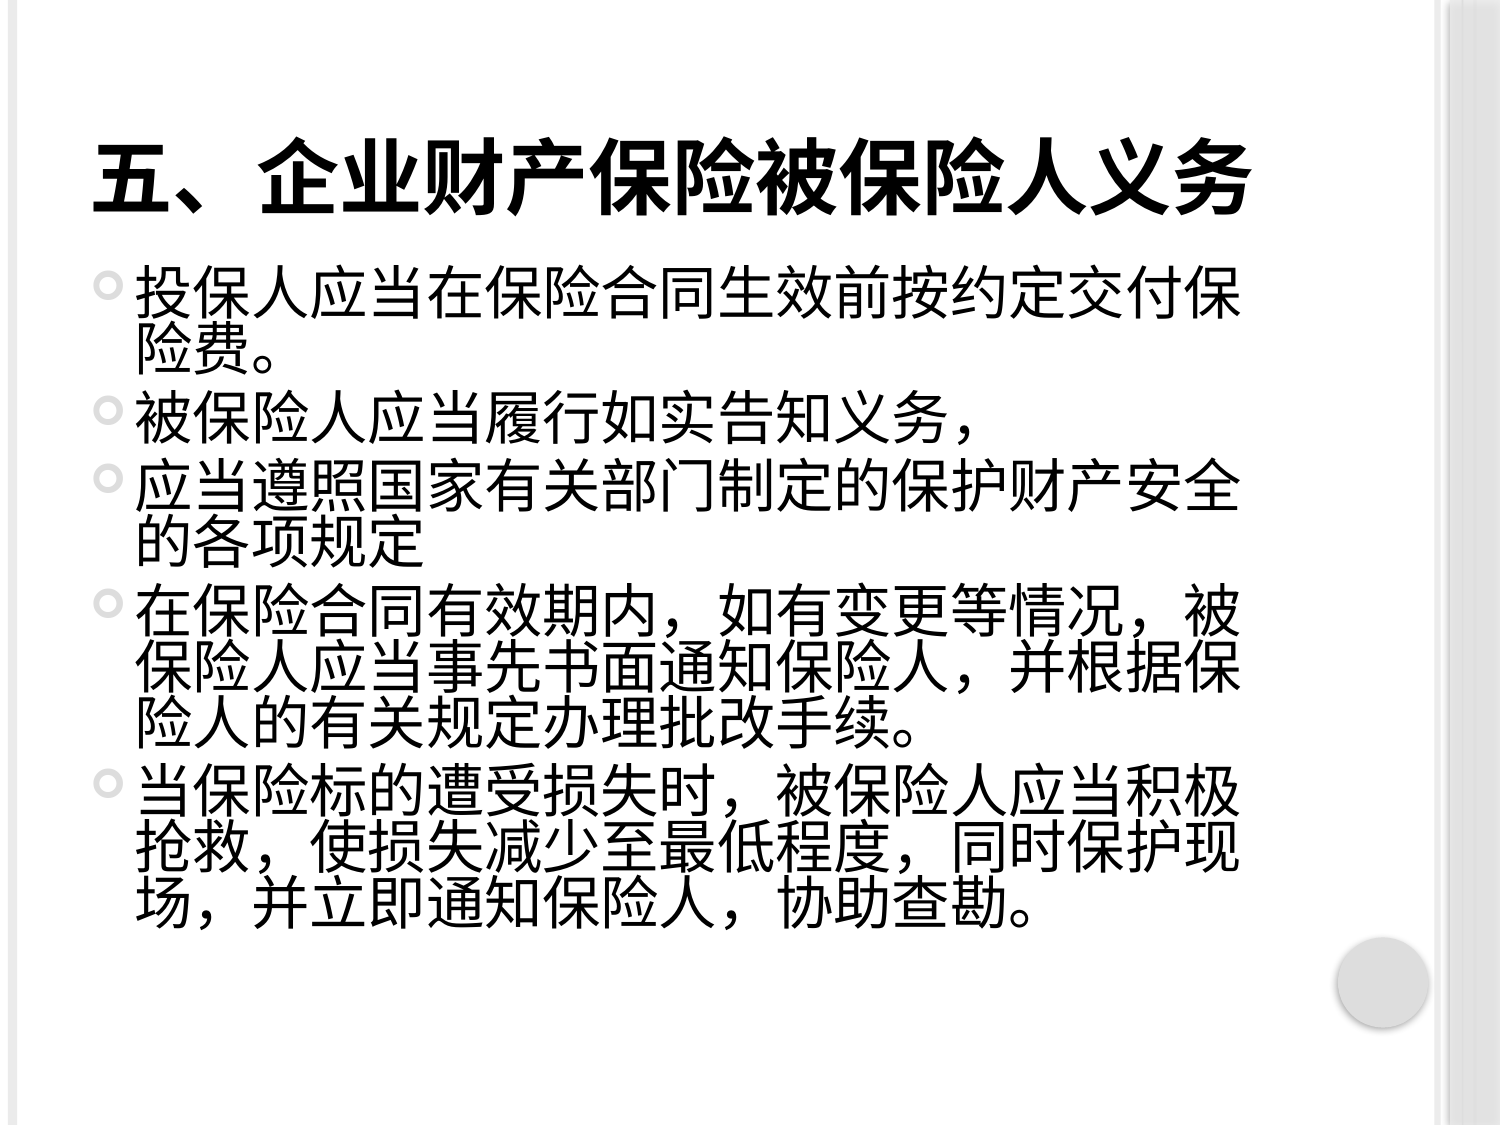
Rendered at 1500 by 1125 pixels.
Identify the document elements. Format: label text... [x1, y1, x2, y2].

list 投保人应当在保险合同生效前按约定交付保险费。 被保险人应当履行如实告知义务， 应当遵照国家有关部门制定的保护财产安全的各项规定 在保险合同有效期内，如有变更等情况，被保险人应当事先书面通知保险人，并根据保险人的有关规定办理批改手续。 当保险标的遭受损失时，被保险人应当积极抢救，使损失减少至最低程度，同时保护现场，并立即通知保险人，协助查勘。 [74, 262, 1301, 1063]
title 五、企业财产保险被保险人义务 [75, 45, 1300, 233]
